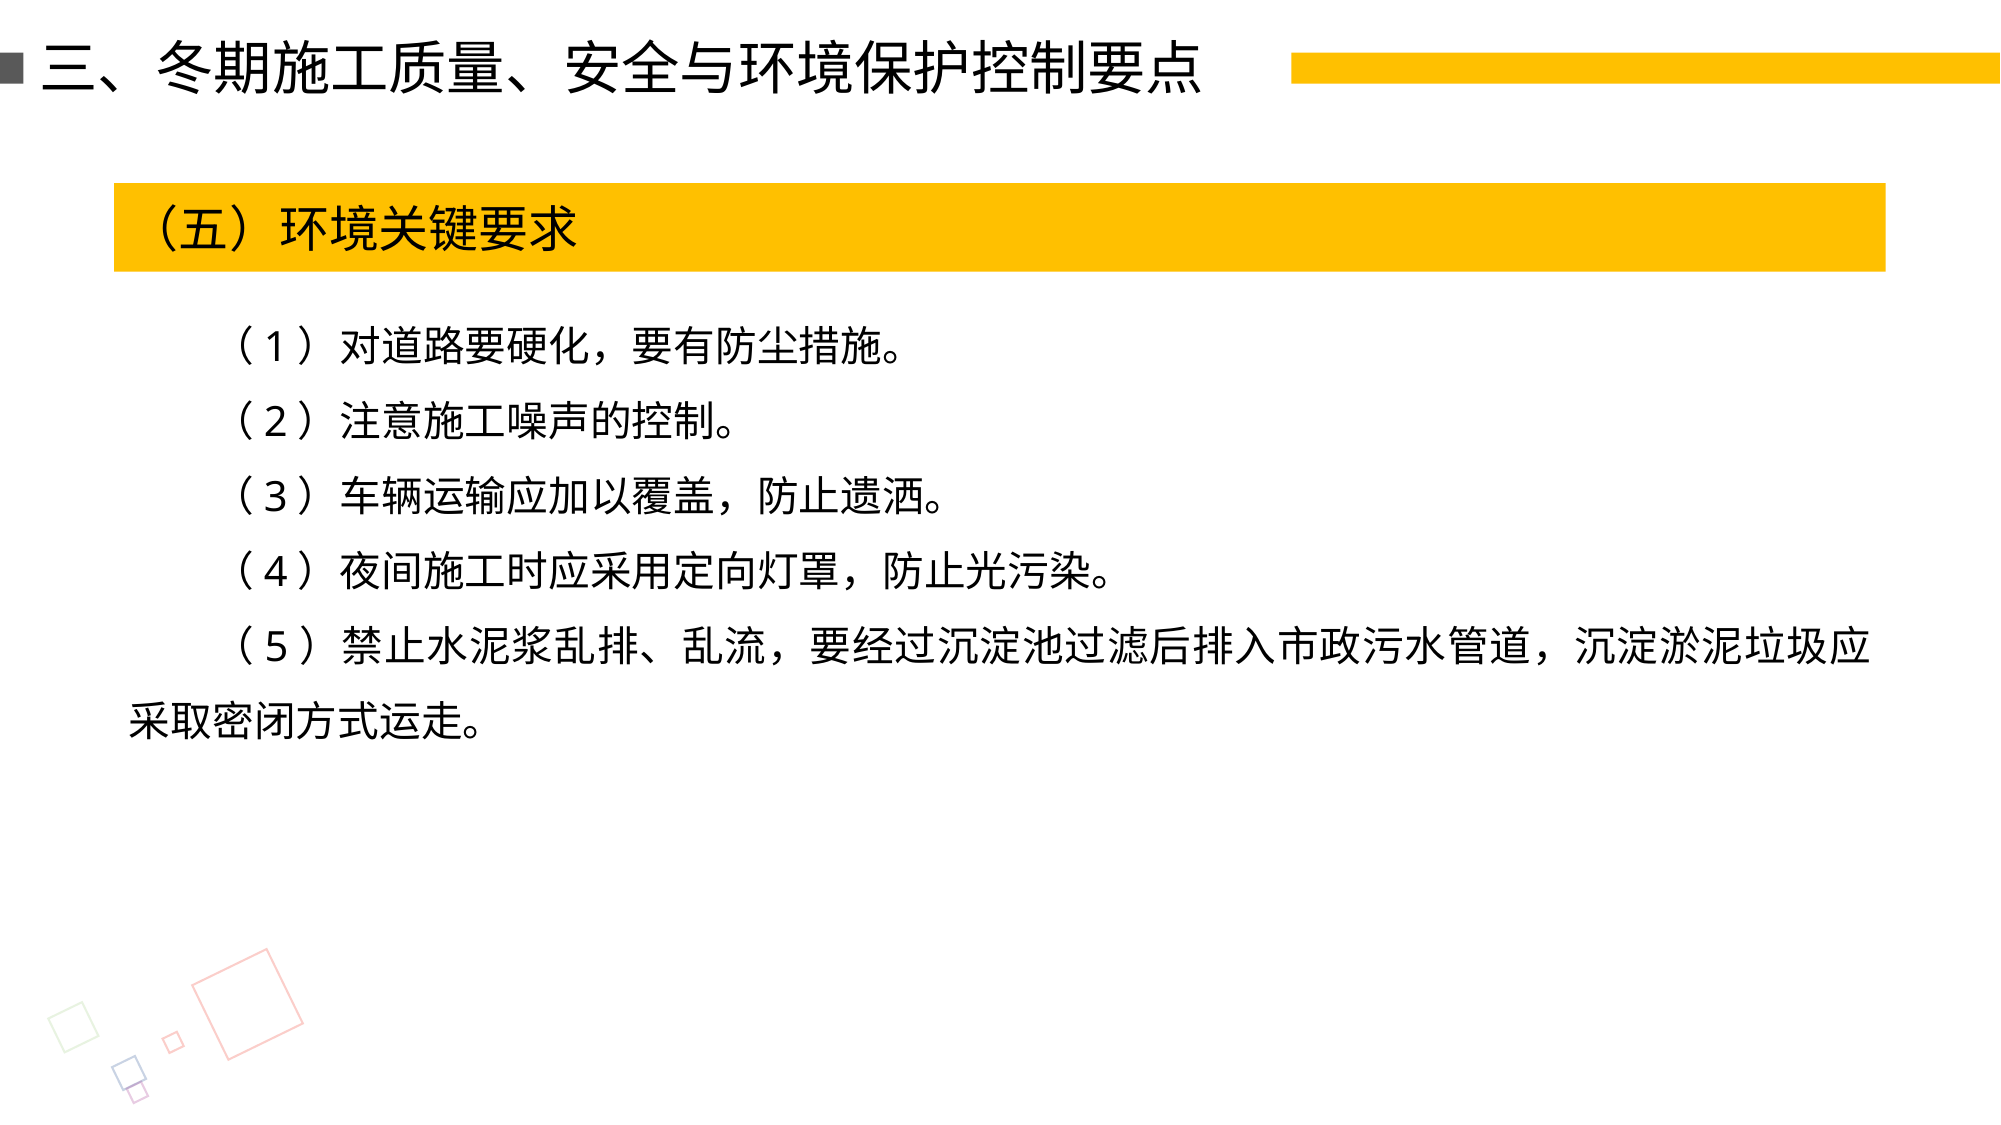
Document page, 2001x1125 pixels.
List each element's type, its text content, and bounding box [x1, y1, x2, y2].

text_box [110, 1054, 148, 1092]
text_box [46, 1000, 100, 1054]
text_box [190, 947, 305, 1062]
text_box [161, 1030, 186, 1055]
text_box （1）对道路要硬化，要有防尘措施。 （2）注意施工噪声的控制。 （3）车辆运输应加以覆盖，防止遗洒。 （4）夜间施工时应采用定向灯罩，防止光污染。 （5）禁止水泥浆乱排、乱流，要经过沉淀池过滤后排入市政污水管道，沉淀淤泥垃圾应采取密闭方式运走。 [114, 287, 1886, 753]
text_box [125, 1080, 150, 1105]
text_box （五）环境关键要求 [114, 183, 1886, 272]
text_box 三、冬期施工质量、安全与环境保护控制要点 [24, 23, 1220, 109]
